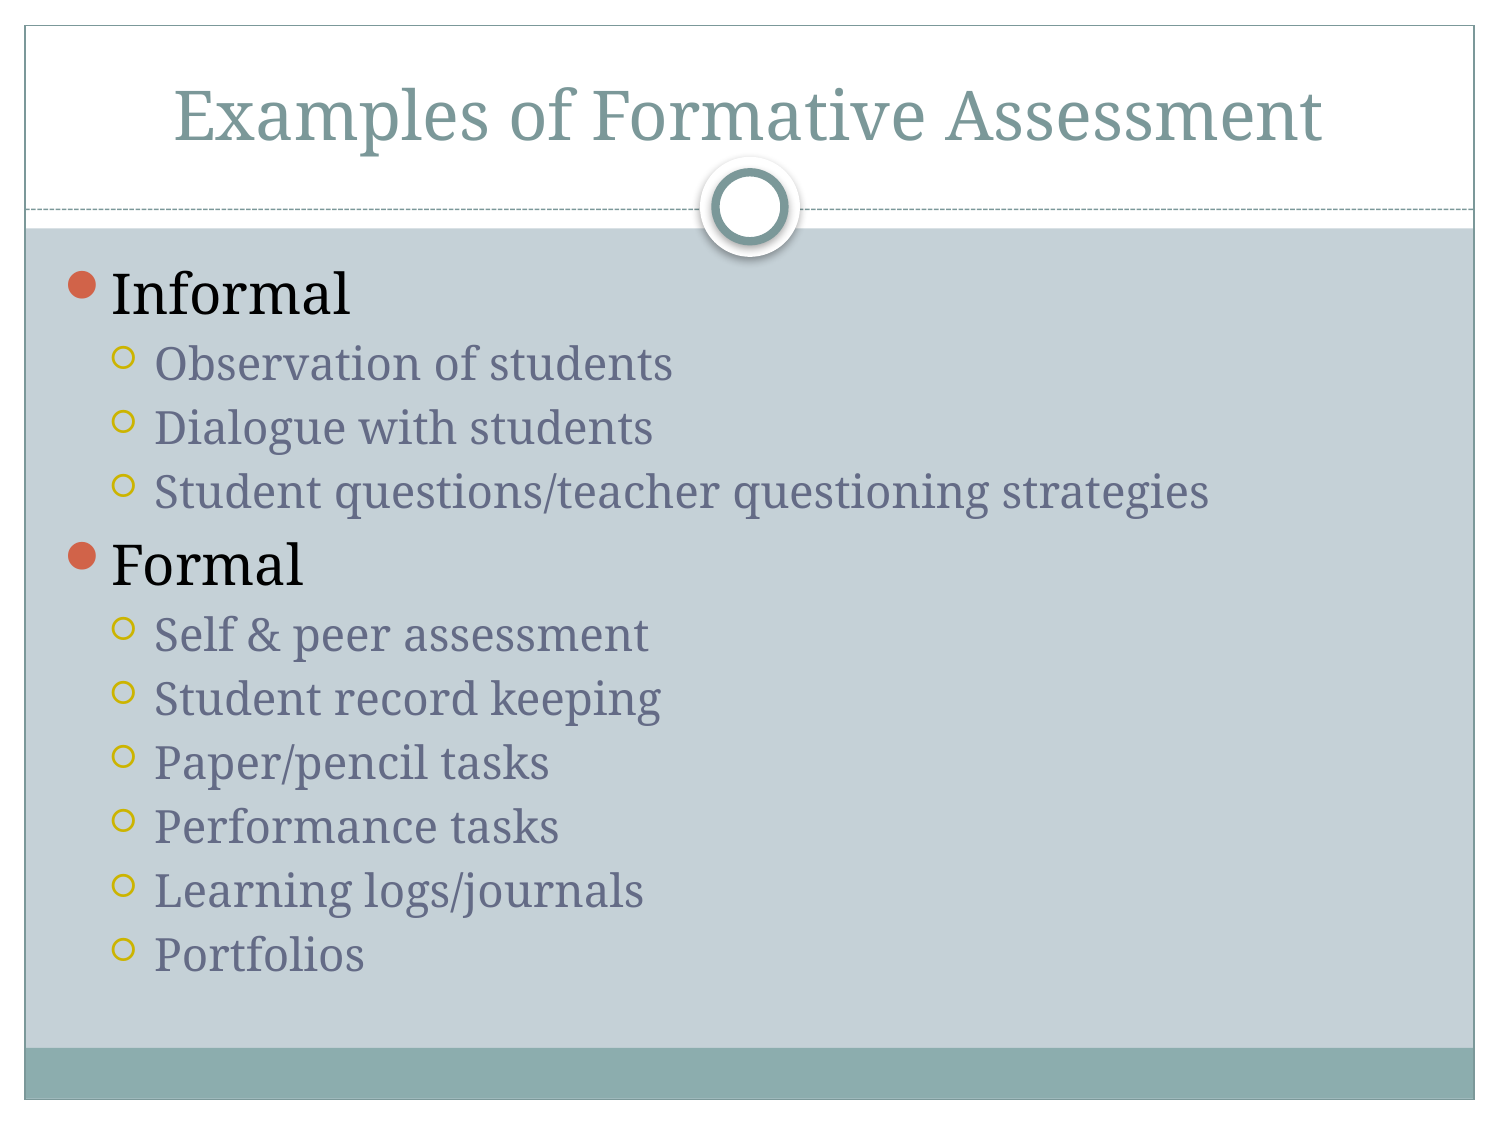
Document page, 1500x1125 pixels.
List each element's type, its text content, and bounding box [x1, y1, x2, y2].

list Informal Observation of students Dialogue with students Student questions/teacher questioning strategies Formal Self & peer assessment Student record keeping Paper/pencil tasks Performance tasks Learning logs/journals Portfolios [49, 250, 1445, 1038]
title Examples of Formative Assessment [49, 37, 1450, 162]
